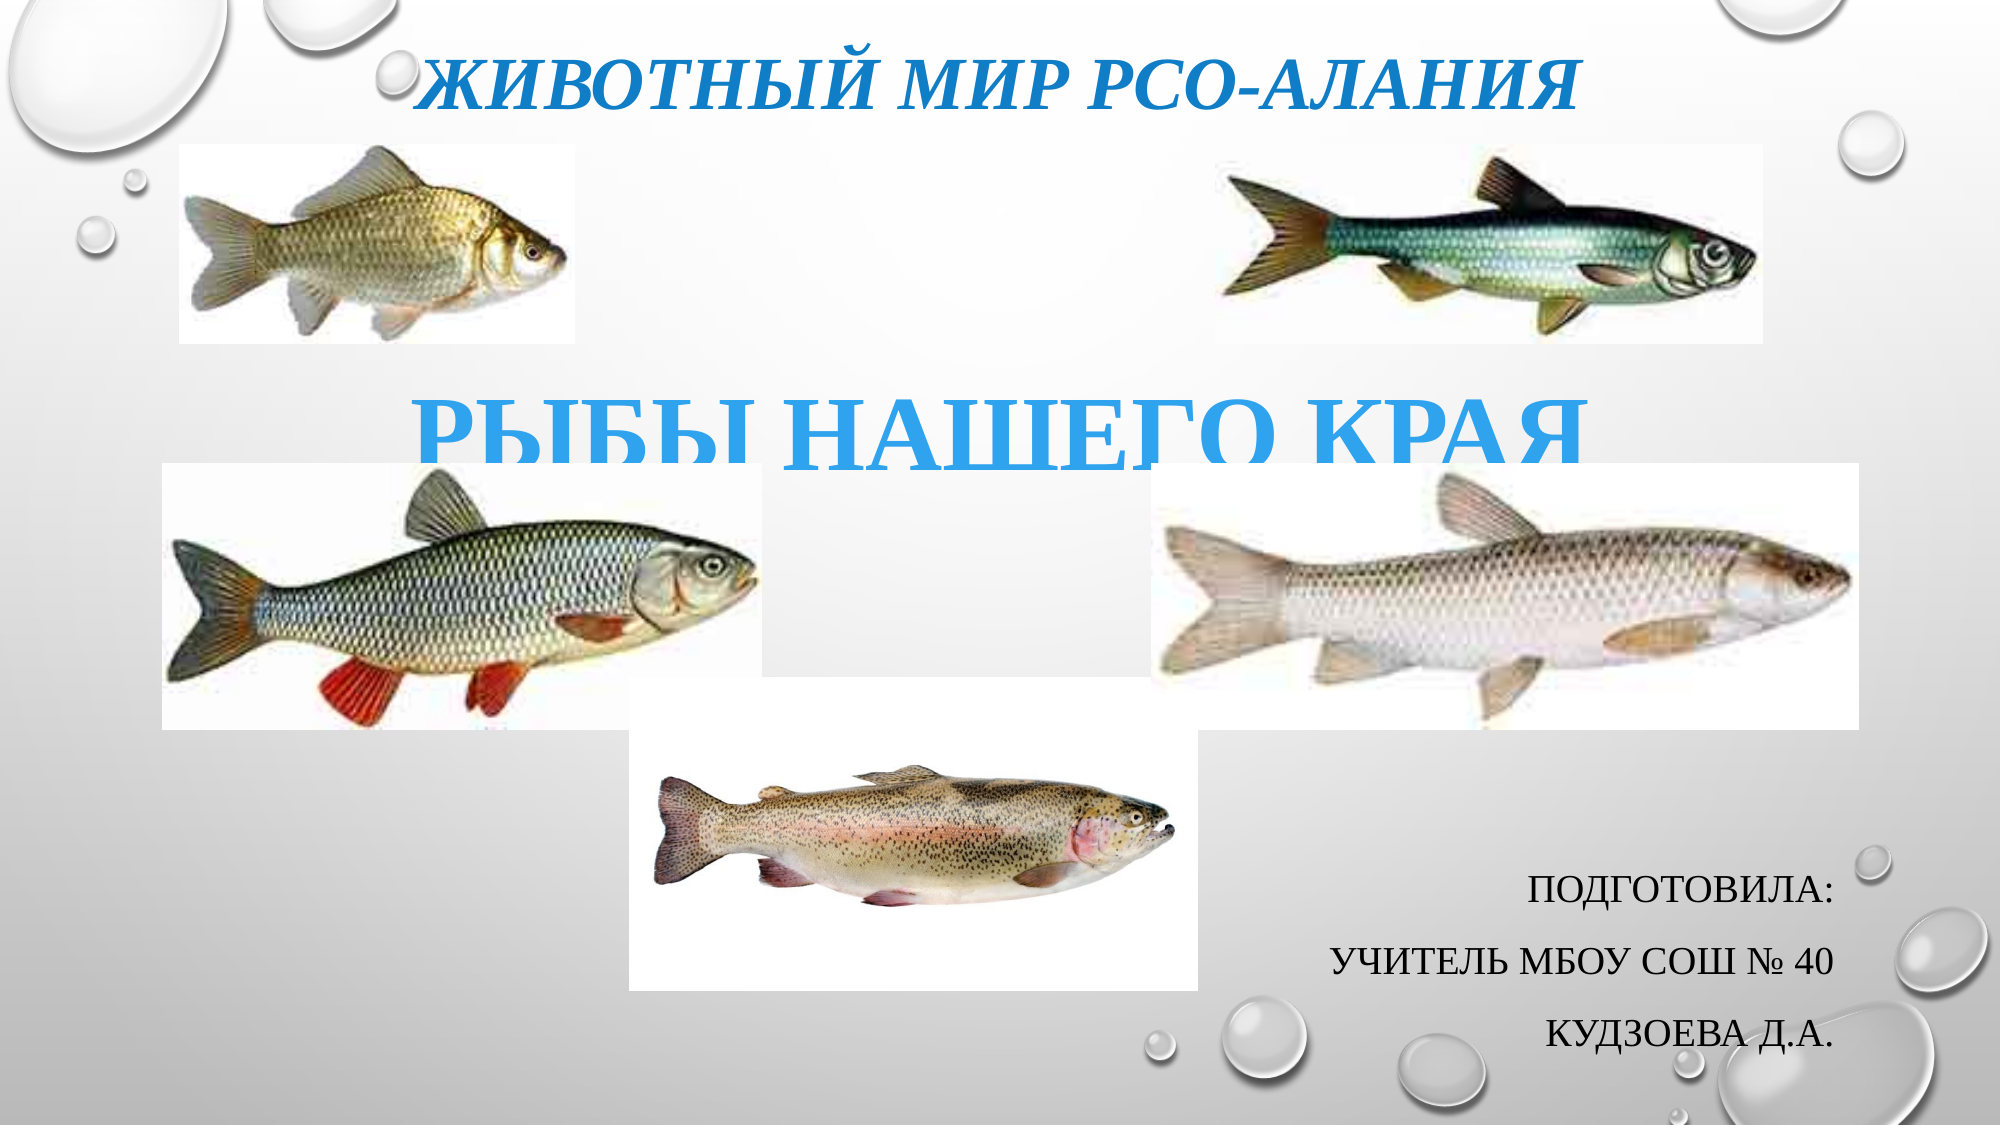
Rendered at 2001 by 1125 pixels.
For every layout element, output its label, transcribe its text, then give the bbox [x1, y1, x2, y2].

list Рыбы нашего края Подготовила: Учитель МБОУ СОШ № 40 Кудзоева Д.А. [149, 330, 1850, 1066]
title Животный мир РСО-Алания [149, 36, 1851, 224]
picture [0, 0, 2000, 1125]
